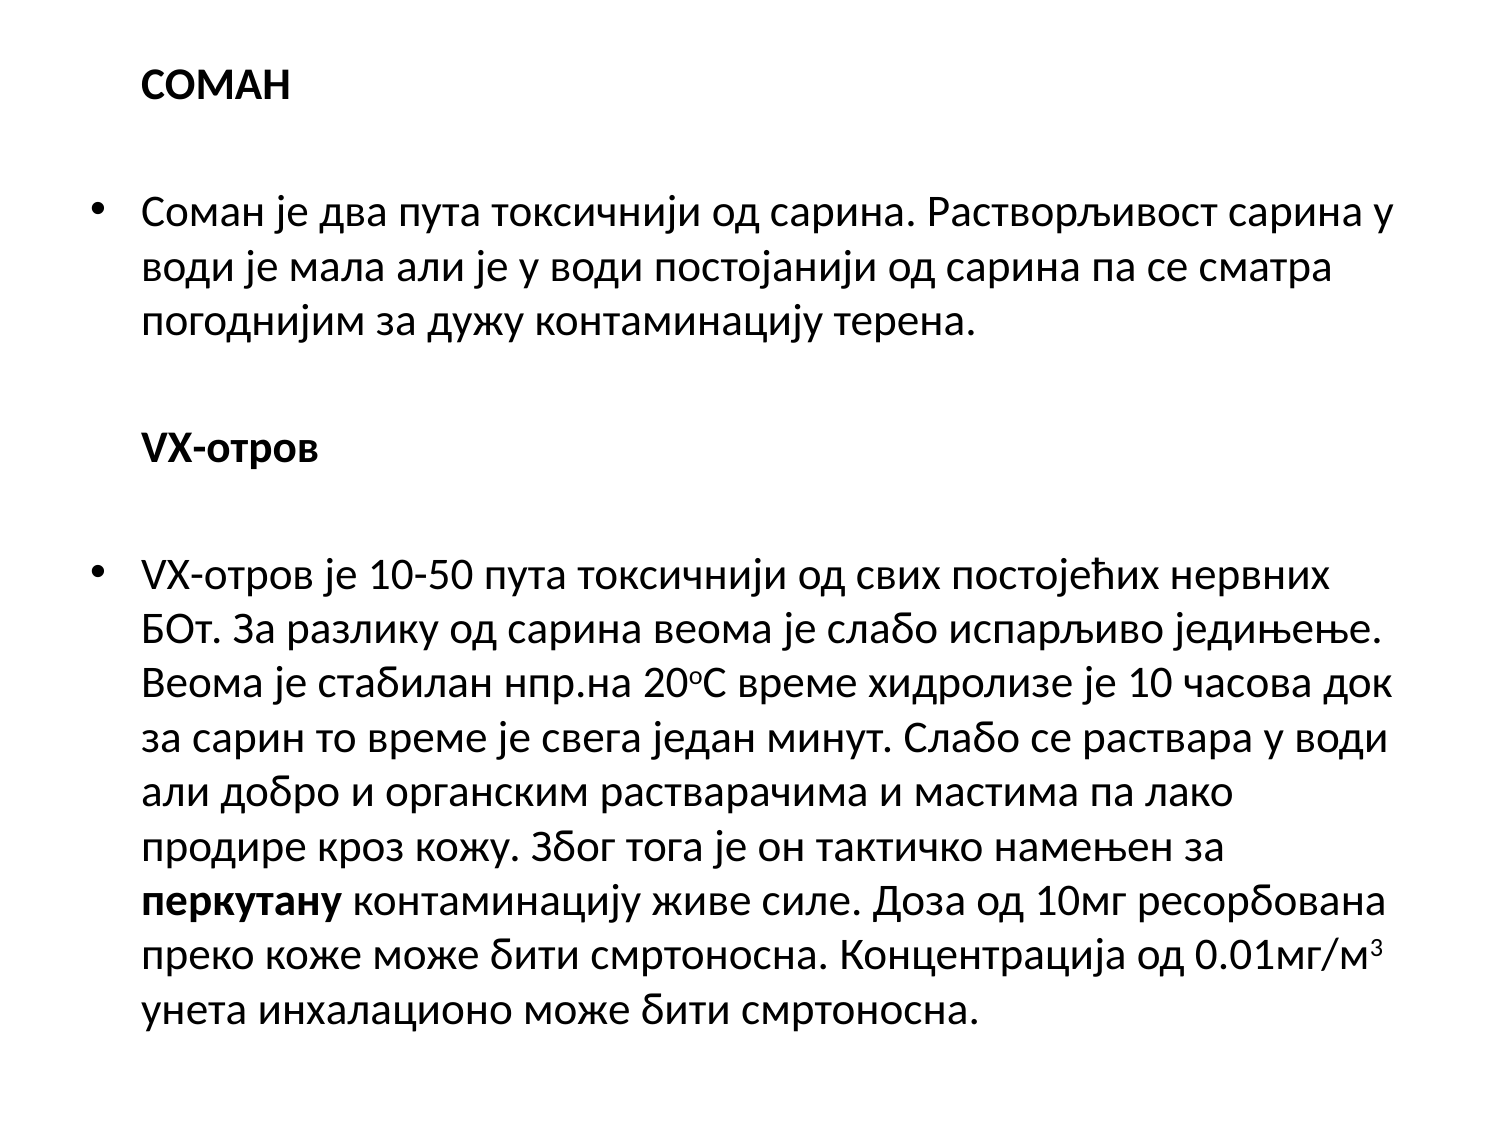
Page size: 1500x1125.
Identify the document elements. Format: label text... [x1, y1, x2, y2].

list СОМАН Соман је два пута токсичнији од сарина. Растворљивост сарина у води је мала али је у води постојанији од сарина па се сматра погоднијим за дужу контаминацију терена. VX-отров VX-отров је 10-50 пута токсичнији од свих постојећих нервних БОт. За разлику од сарина веома је слабо испарљиво једињење. Веома је стабилан нпр.на 20oC време хидролизе је 10 часова док за сарин то време је свега један минут. Слабо се раствара у води али добро и органским растварачима и мастима па лако продире кроз кожу. Због тога је он тактичко намењен за перкутану контаминацију живе силе. Доза од 10мг ресорбована преко коже може бити смртоносна. Концентрација од 0.01мг/м3 унета инхалационо може бити смртоносна. [75, 46, 1425, 1067]
